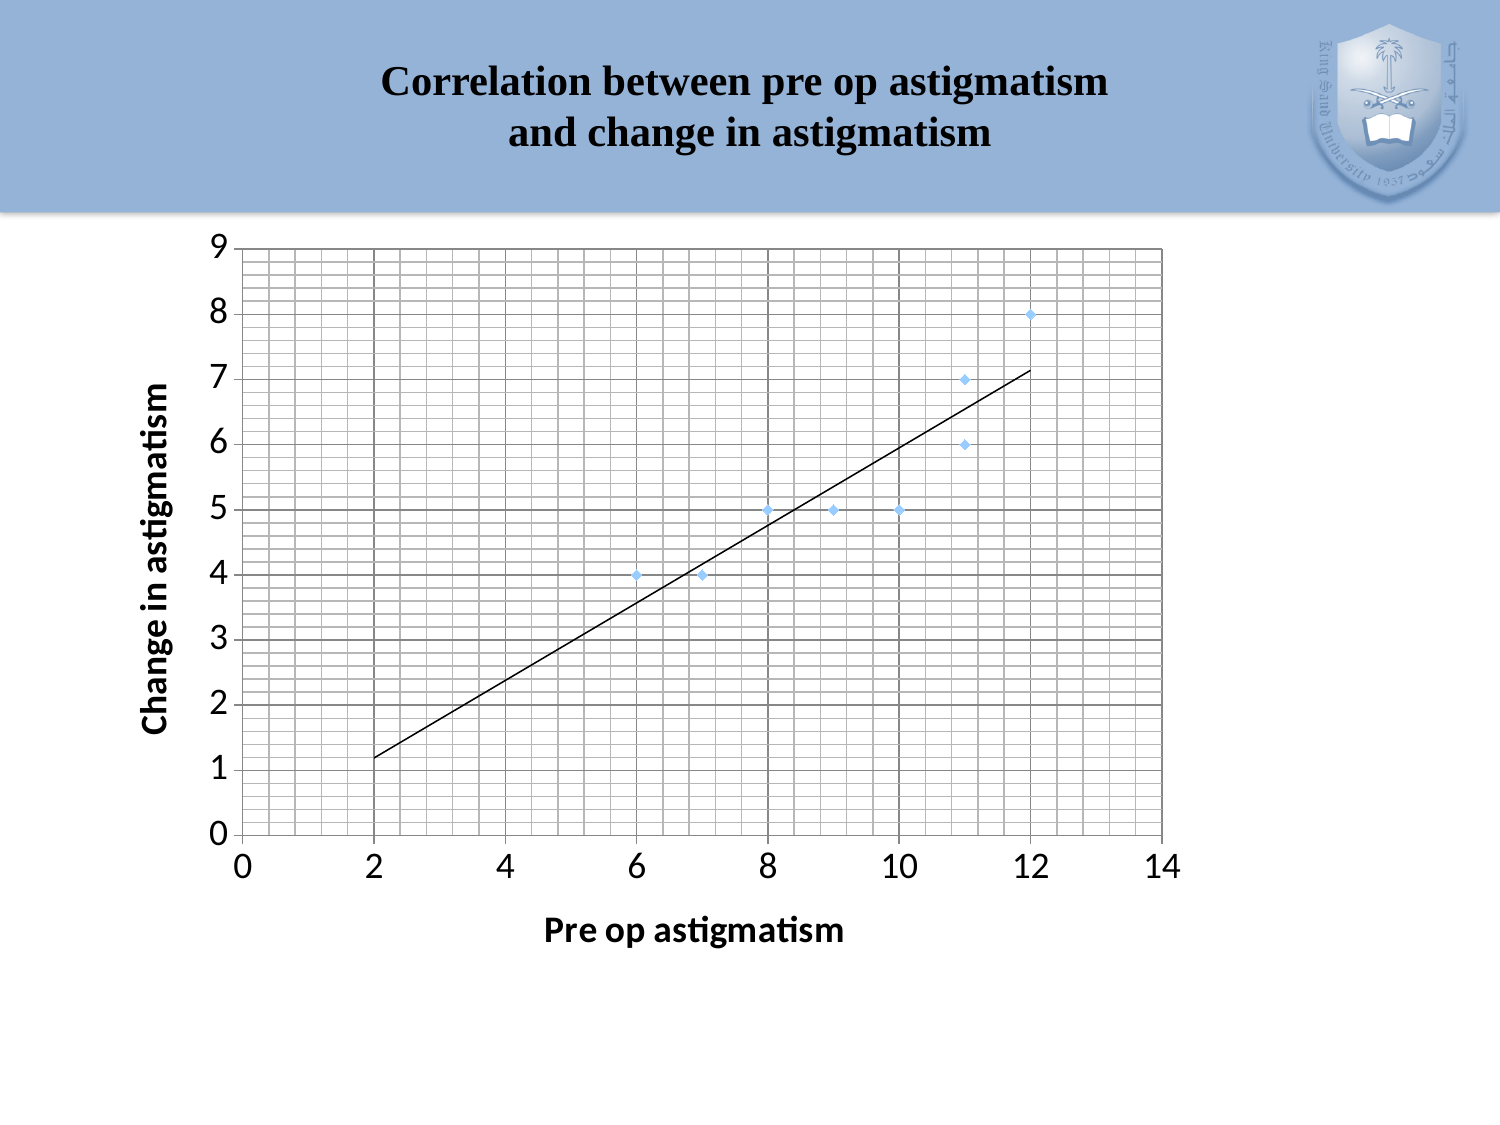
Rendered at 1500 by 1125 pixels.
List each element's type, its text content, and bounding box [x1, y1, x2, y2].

text_box [0, 0, 1500, 213]
picture [1287, 12, 1488, 213]
title Correlation between pre op astigmatism and change in astigmatism [75, 45, 1282, 163]
chart [100, 214, 1203, 989]
